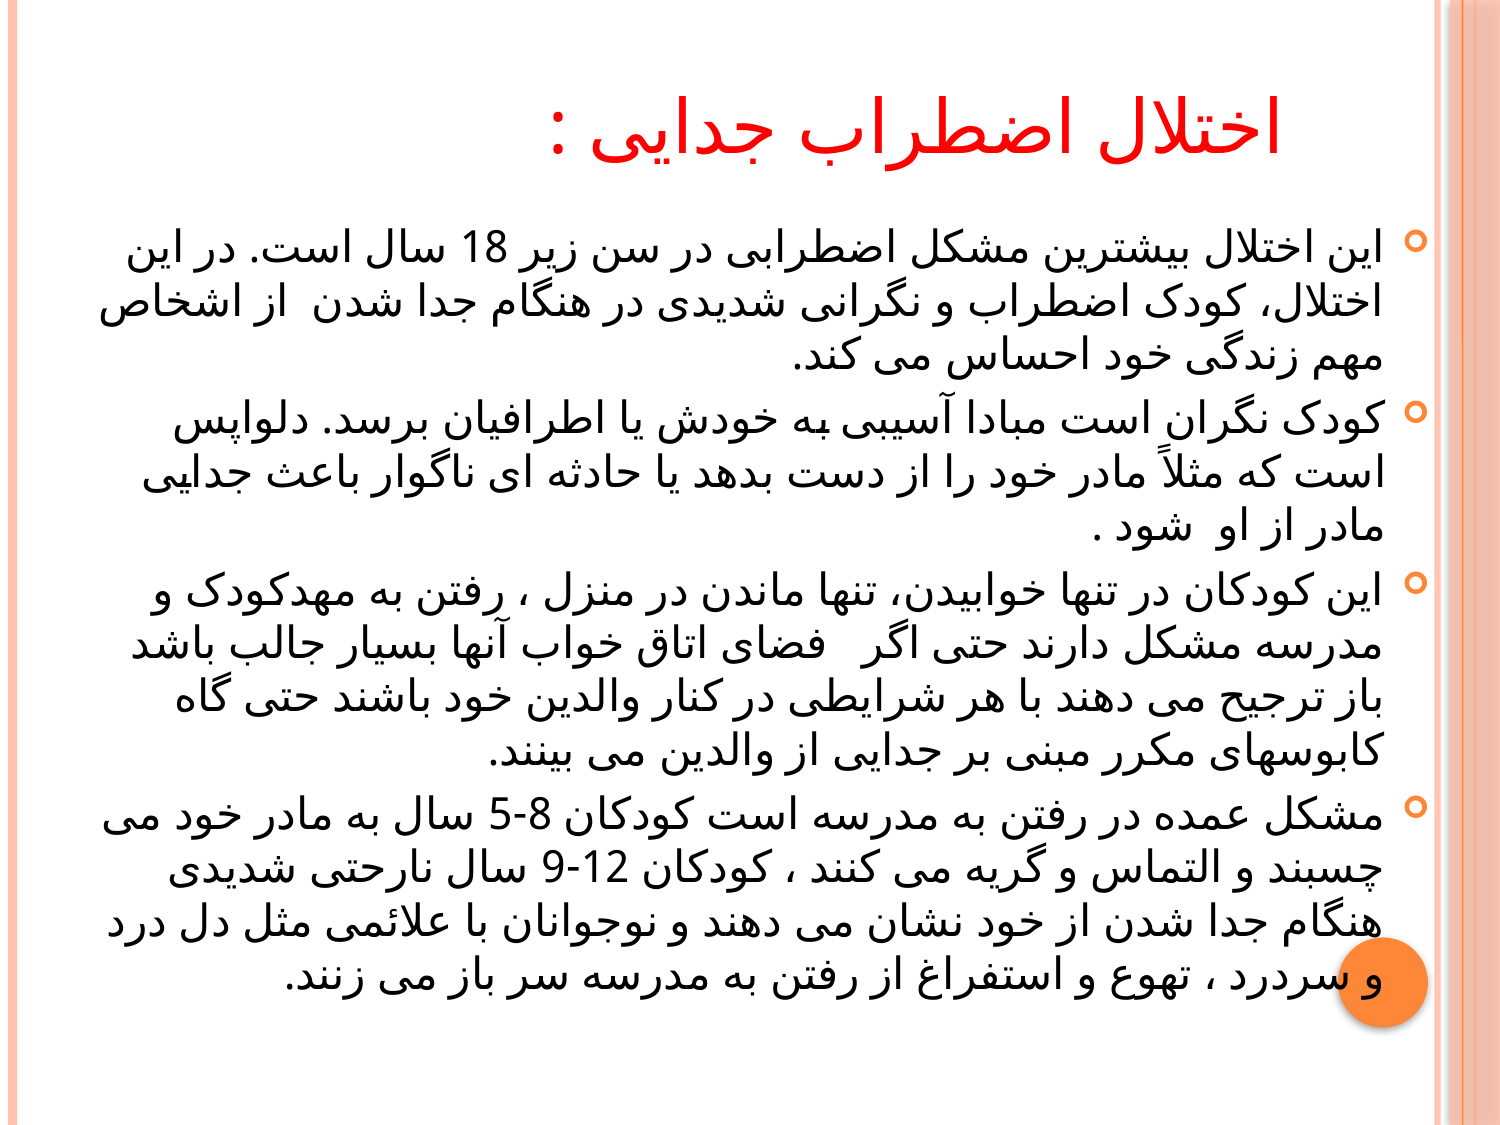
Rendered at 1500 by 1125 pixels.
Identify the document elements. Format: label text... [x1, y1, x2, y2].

title اختلال اضطراب جدایی : [75, 45, 1300, 176]
list این اختلال بیشترین مشکل اضطرابی در سن زیر 18 سال است. در این اختلال، کودک اضطراب و نگرانی شدیدی در هنگام جدا شدن از اشخاص مهم زندگی خود احساس می کند. کودک نگران است مبادا آسیبی به خودش یا اطرافیان برسد. دلواپس است که مثلاً مادر خود را از دست بدهد یا حادثه ای ناگوار باعث جدایی مادر از او شود . این کودکان در تنها خوابیدن، تنها ماندن در منزل ، رفتن به مهدکودک و مدرسه مشکل دارند حتی اگر فضای اتاق خواب آنها بسیار جالب باشد باز ترجیح می دهند با هر شرایطی در کنار والدین خود باشند حتی گاه کابوسهای مکرر مبنی بر جدایی از والدین می بینند. مشکل عمده در رفتن به مدرسه است کودکان 8-5 سال به مادر خود می چسبند و التماس و گریه می کنند ، کودکان 12-9 سال نارحتی شدیدی هنگام جدا شدن از خود نشان می دهند و نوجوانان با علائمی مثل دل درد و سردرد ، تهوع و استفراغ از رفتن به مدرسه سر باز می زنند. [75, 210, 1442, 1062]
